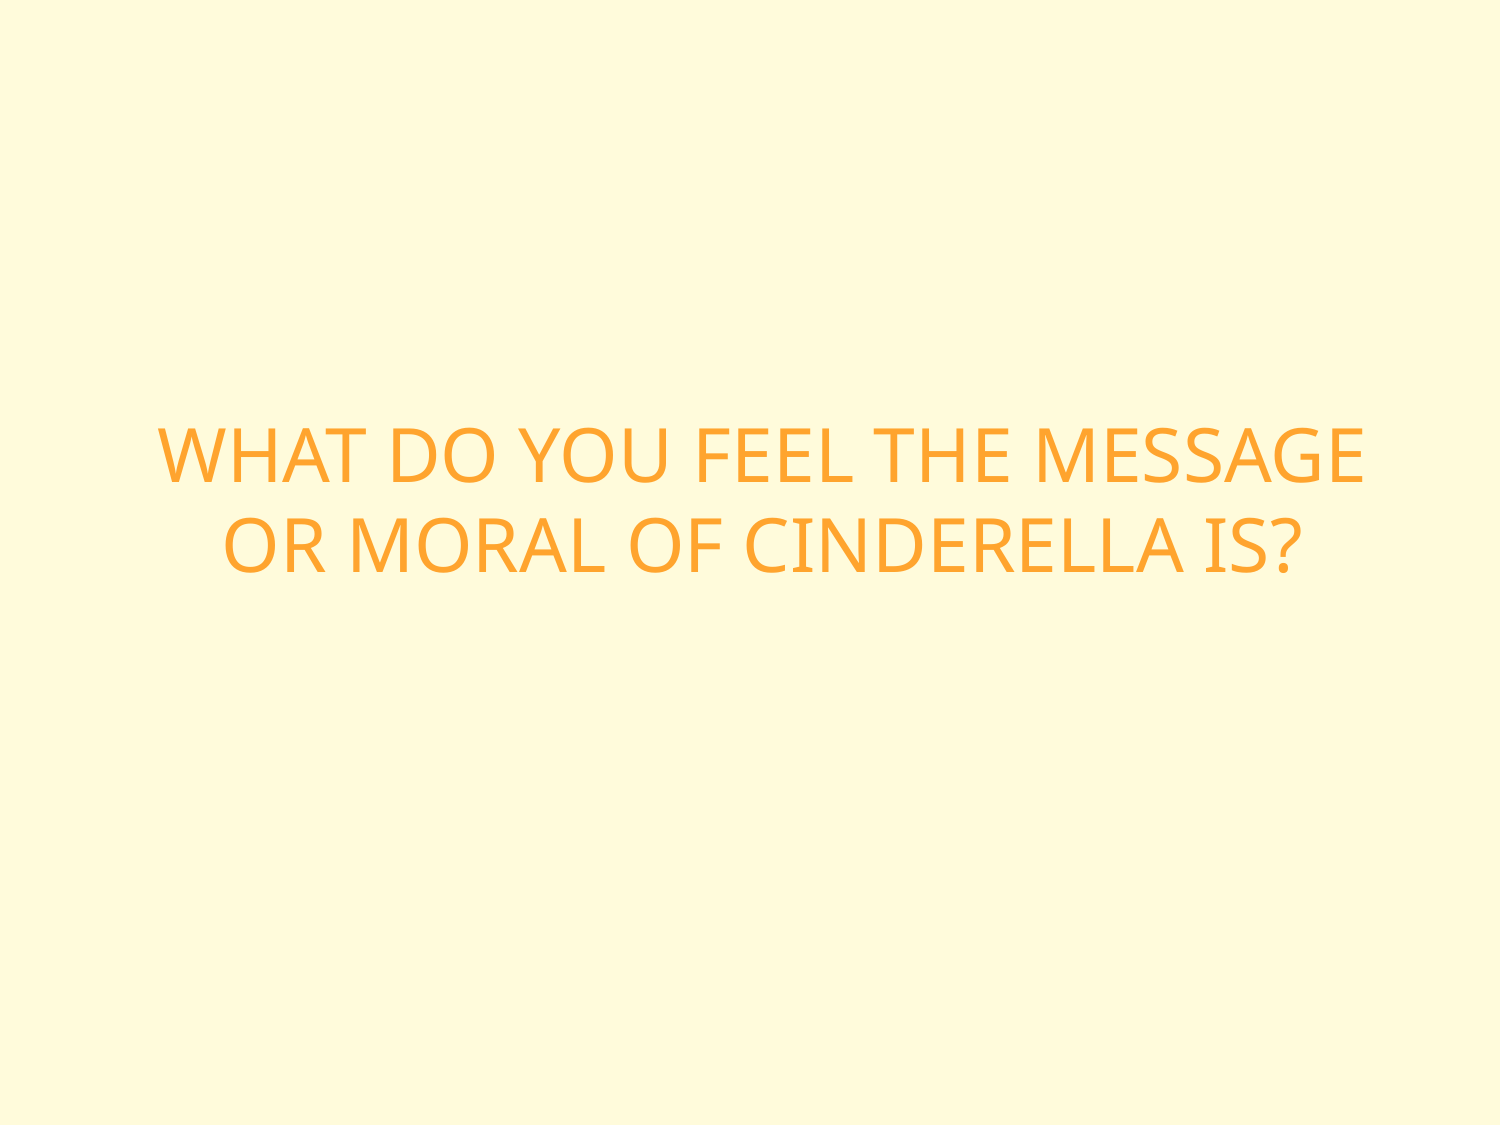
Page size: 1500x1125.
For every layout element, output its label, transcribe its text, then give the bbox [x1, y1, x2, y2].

text_box WHAT DO YOU FEEL THE MESSAGE OR MORAL OF CINDERELLA IS? [124, 399, 1400, 595]
